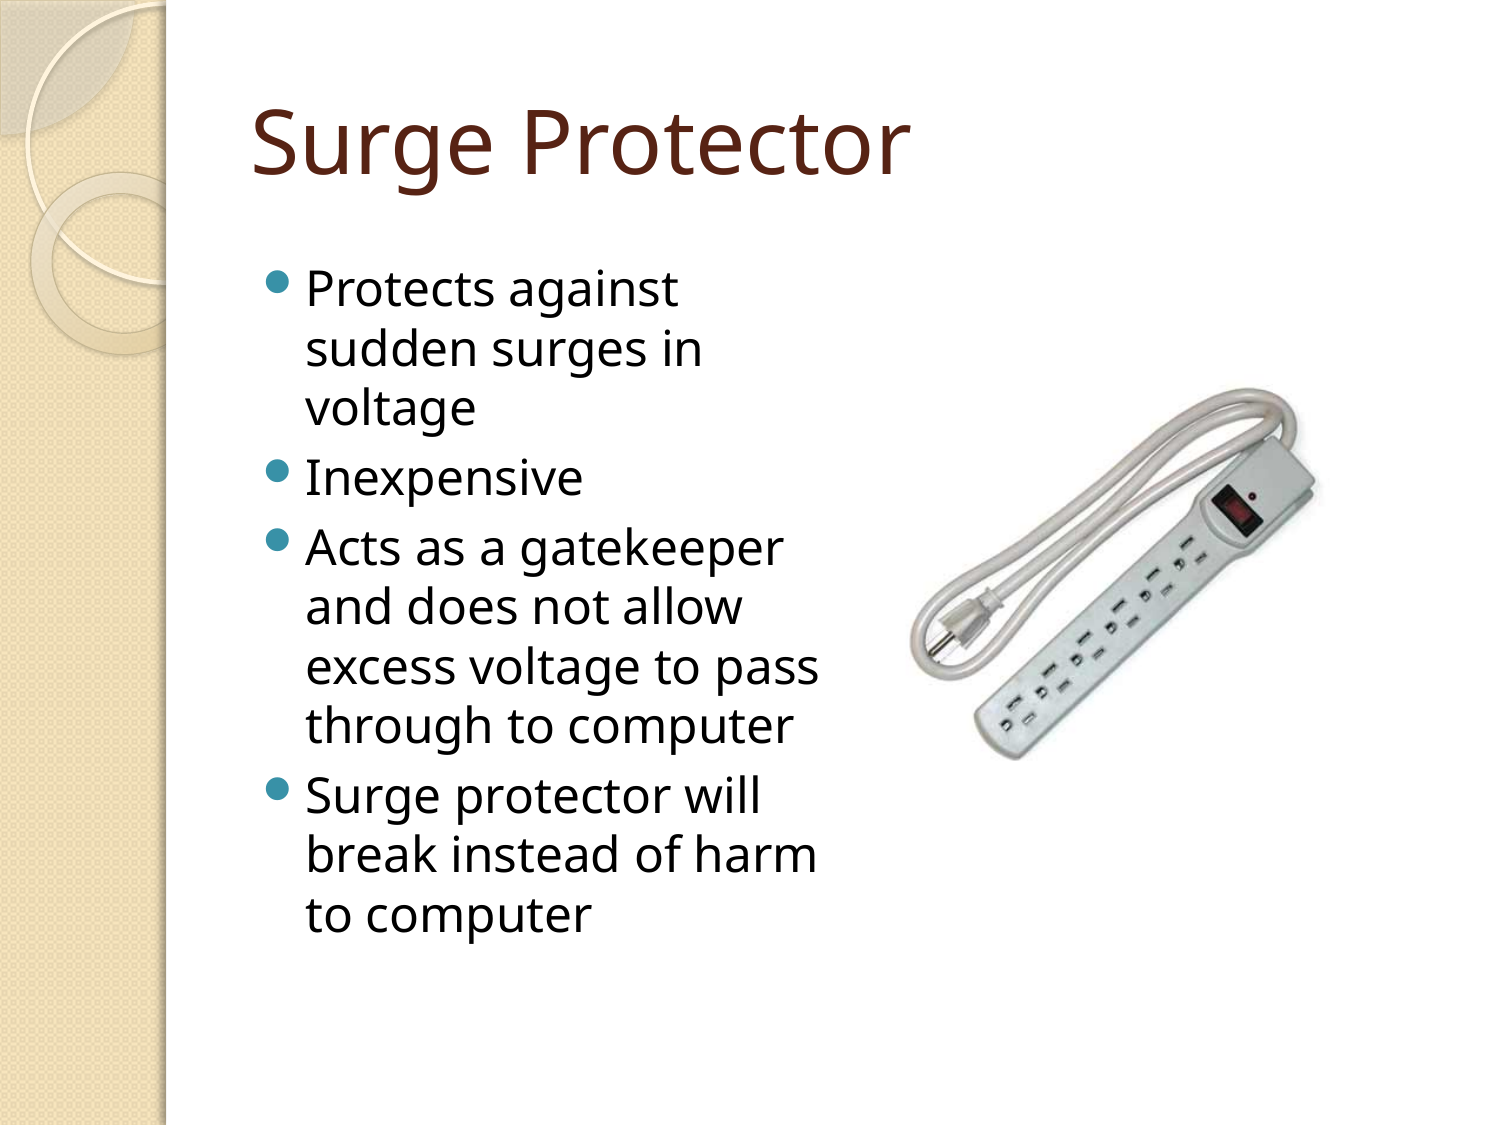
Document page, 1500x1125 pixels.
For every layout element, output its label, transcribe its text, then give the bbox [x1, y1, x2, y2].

list Protects against sudden surges in voltage Inexpensive Acts as a gatekeeper and does not allow excess voltage to pass through to computer Surge protector will break instead of harm to computer [235, 249, 836, 1015]
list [887, 337, 1353, 803]
title Surge Protector [235, 45, 1466, 233]
